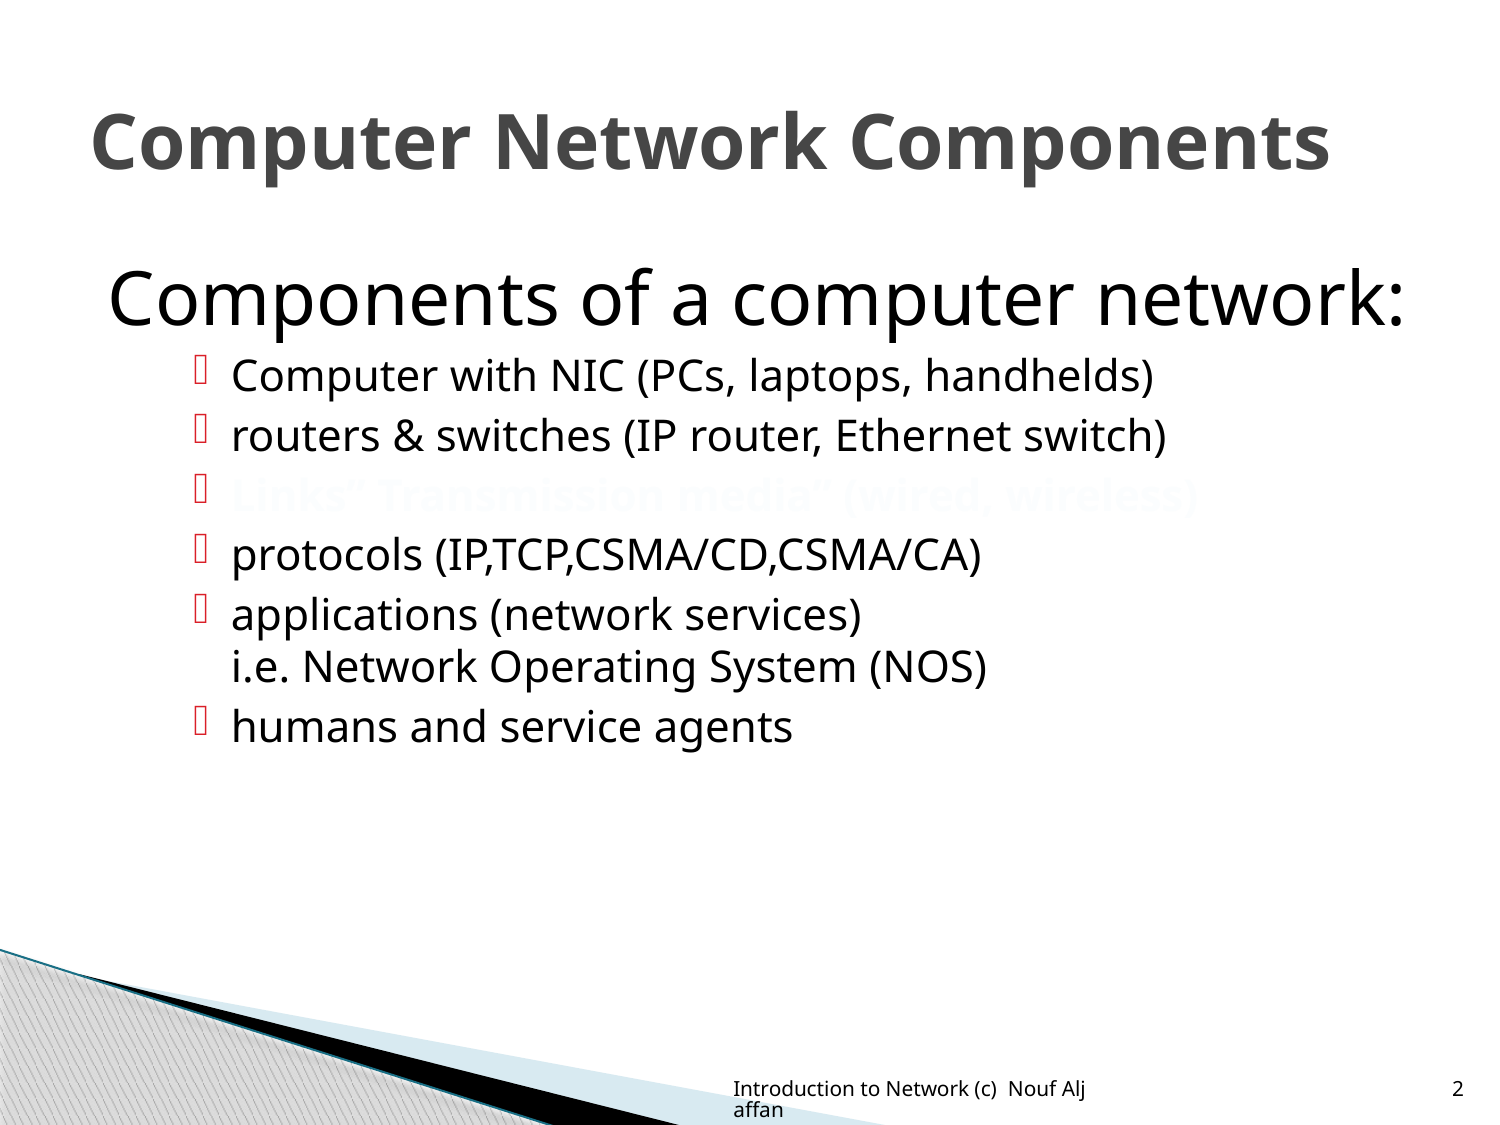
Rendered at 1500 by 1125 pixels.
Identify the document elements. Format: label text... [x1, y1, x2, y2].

footer Introduction to Network (c) Nouf Aljaffan [718, 1051, 1105, 1112]
list Components of a computer network: Computer with NIC (PCs, laptops, handhelds) routers & switches (IP router, Ethernet switch) Links” Transmission media” (wired, wireless) protocols (IP,TCP,CSMA/CD,CSMA/CA) applications (network services) i.e. Network Operating System (NOS) humans and service agents [75, 243, 1425, 986]
title Computer Network Components [75, 45, 1425, 233]
slide_number 2 [1418, 1051, 1479, 1112]
